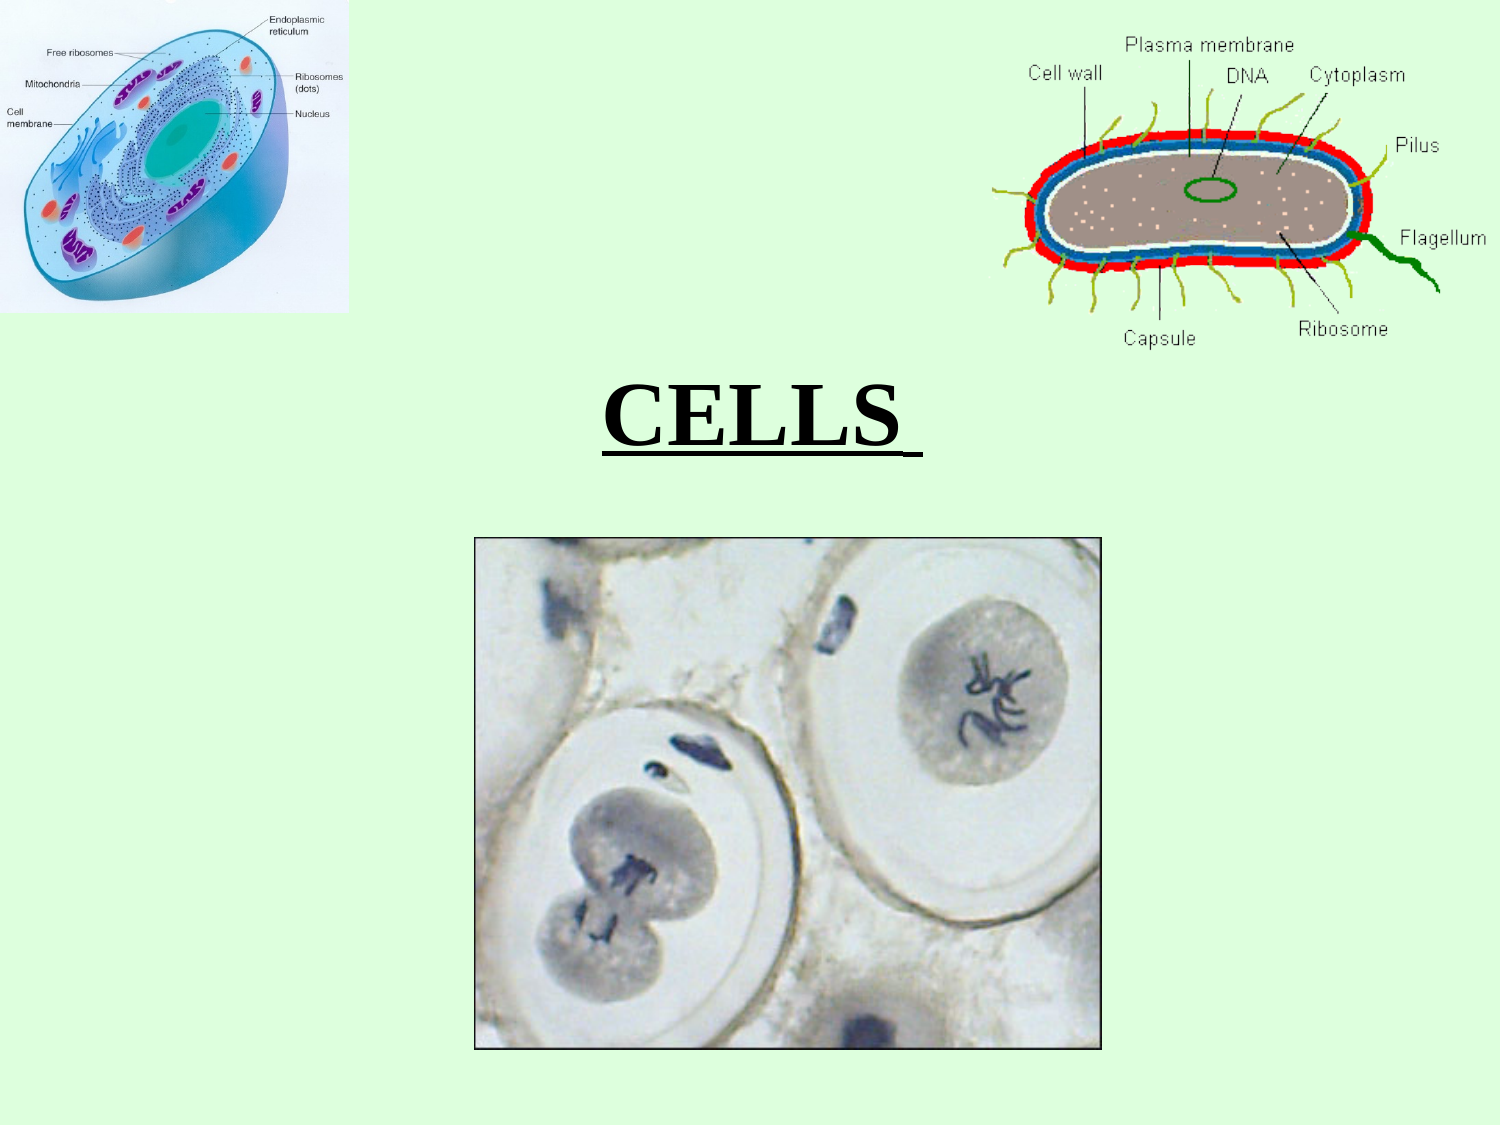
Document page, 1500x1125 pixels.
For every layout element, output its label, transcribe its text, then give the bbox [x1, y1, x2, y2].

title CELLS [125, 270, 1400, 549]
picture [474, 537, 1102, 1051]
picture [0, 0, 349, 313]
picture [977, 24, 1500, 363]
